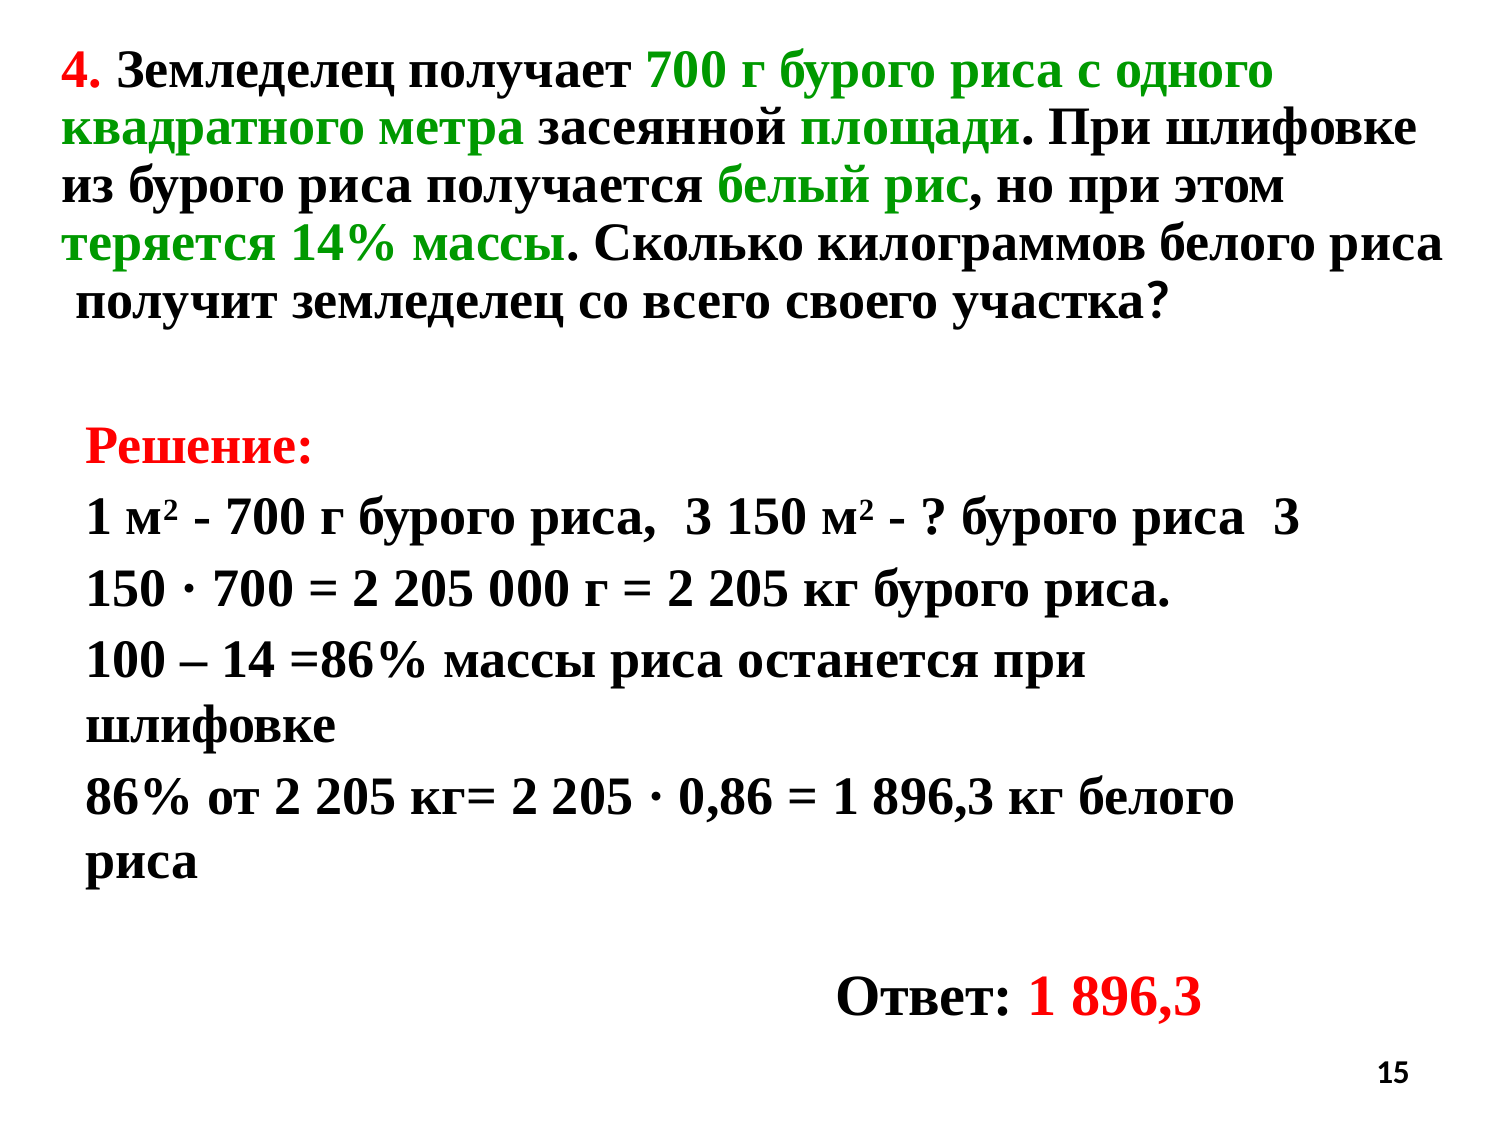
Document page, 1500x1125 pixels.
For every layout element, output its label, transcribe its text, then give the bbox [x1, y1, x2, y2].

slide_number 15 [1370, 1056, 1417, 1125]
text_box Решение: 1 м2 - 700 г бурого риса, 3 150 м2 - ? бурого риса 3 150 · 700 = 2 205 000 г = 2 205 кг бурого риса. 100 – 14 =86% массы риса останется при шлифовке 86% от 2 205 кг= 2 205 · 0,86 = 1 896,3 кг белого риса Ответ: 1 896,3 [72, 400, 1368, 1027]
title 4. Земледелец получает 700 г бурого риса с одного квадратного метра засеянной площади. При шлифовке из бурого риса получается белый рис, но при этом теряется 14% массы. Сколько килограммов белого риса получит земледелец со всего своего участка? [59, 32, 1451, 331]
